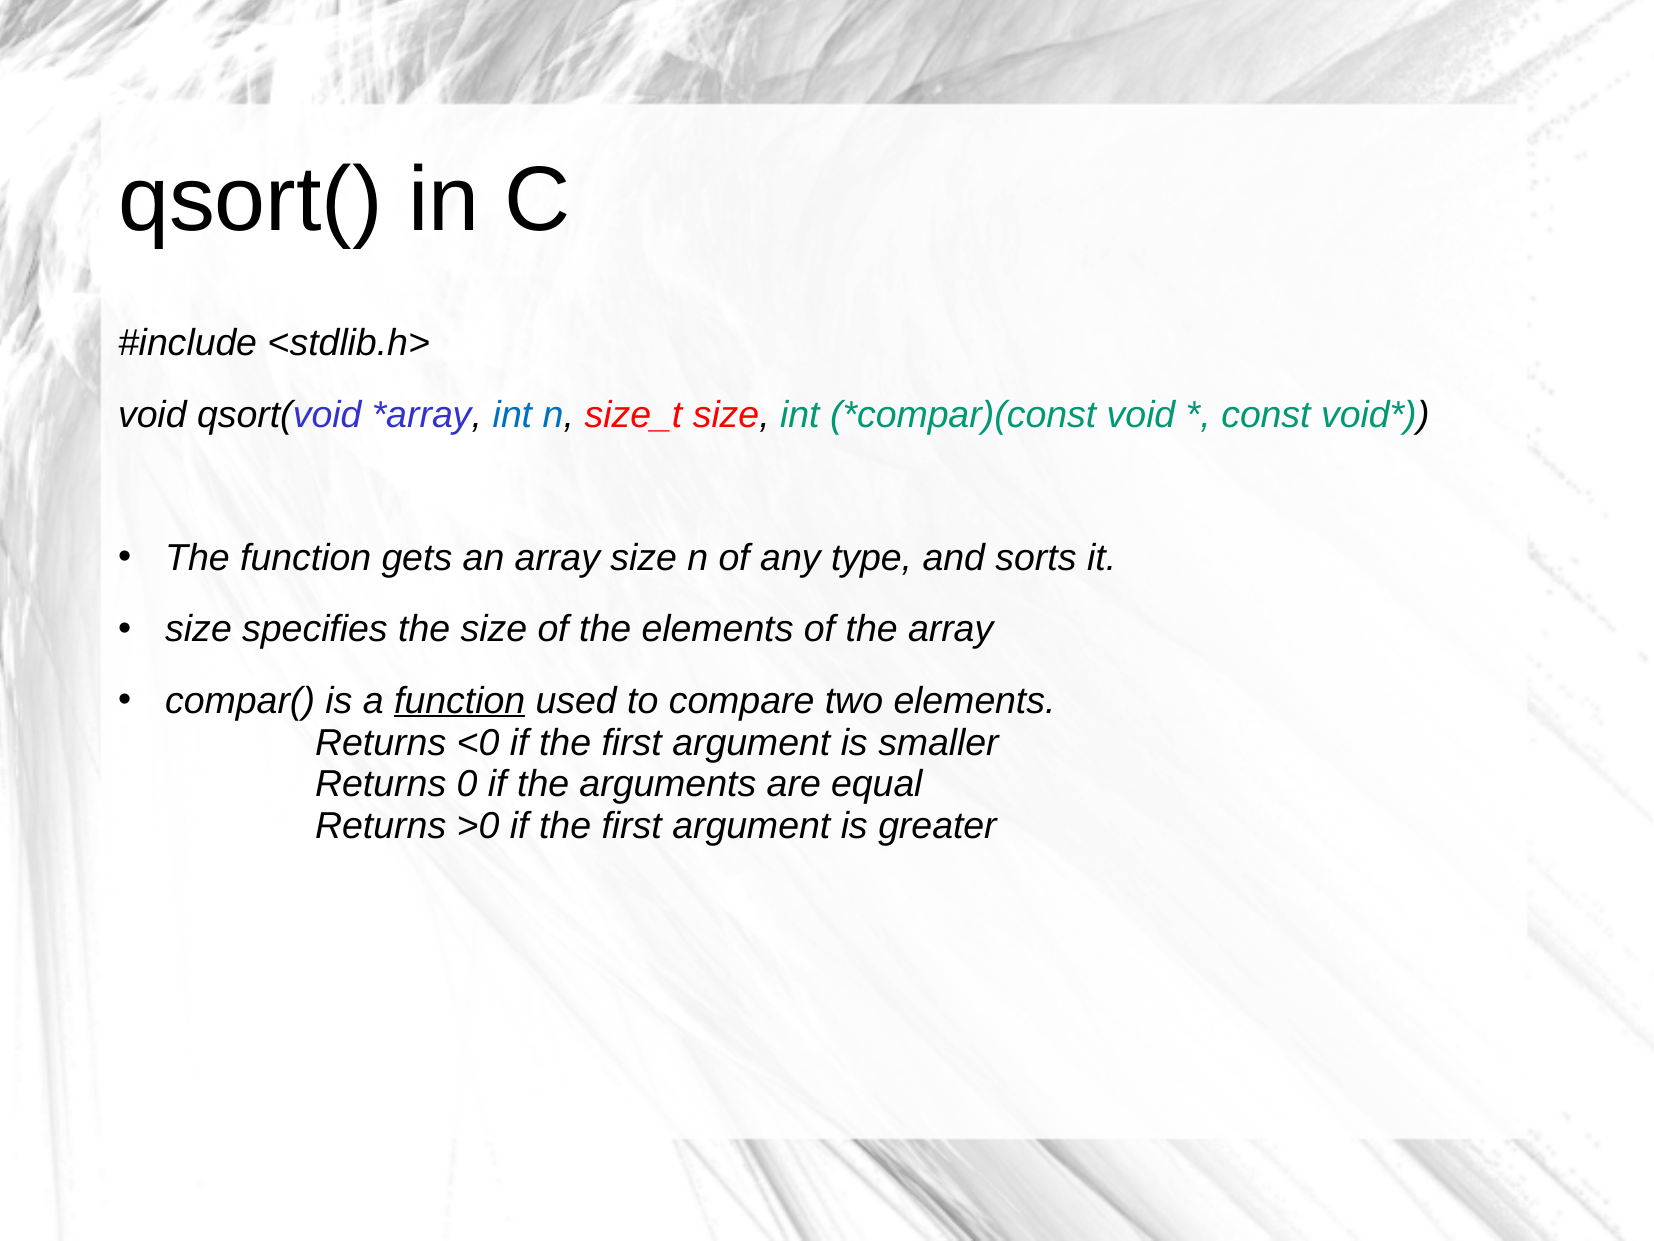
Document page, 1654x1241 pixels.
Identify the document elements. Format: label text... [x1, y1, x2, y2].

picture [0, 0, 1654, 1241]
title qsort() in C [118, 112, 1506, 281]
list #include <stdlib.h> void qsort(void *array, int n, size_t size, int (*compar)(const void *, const void*)) The function gets an array size n of any type, and sorts it. size specifies the size of the elements of the array compar() is a function used to compare two elements. Returns <0 if the first argument is smaller Returns 0 if the arguments are equal Returns >0 if the first argument is greater [118, 319, 1571, 1109]
